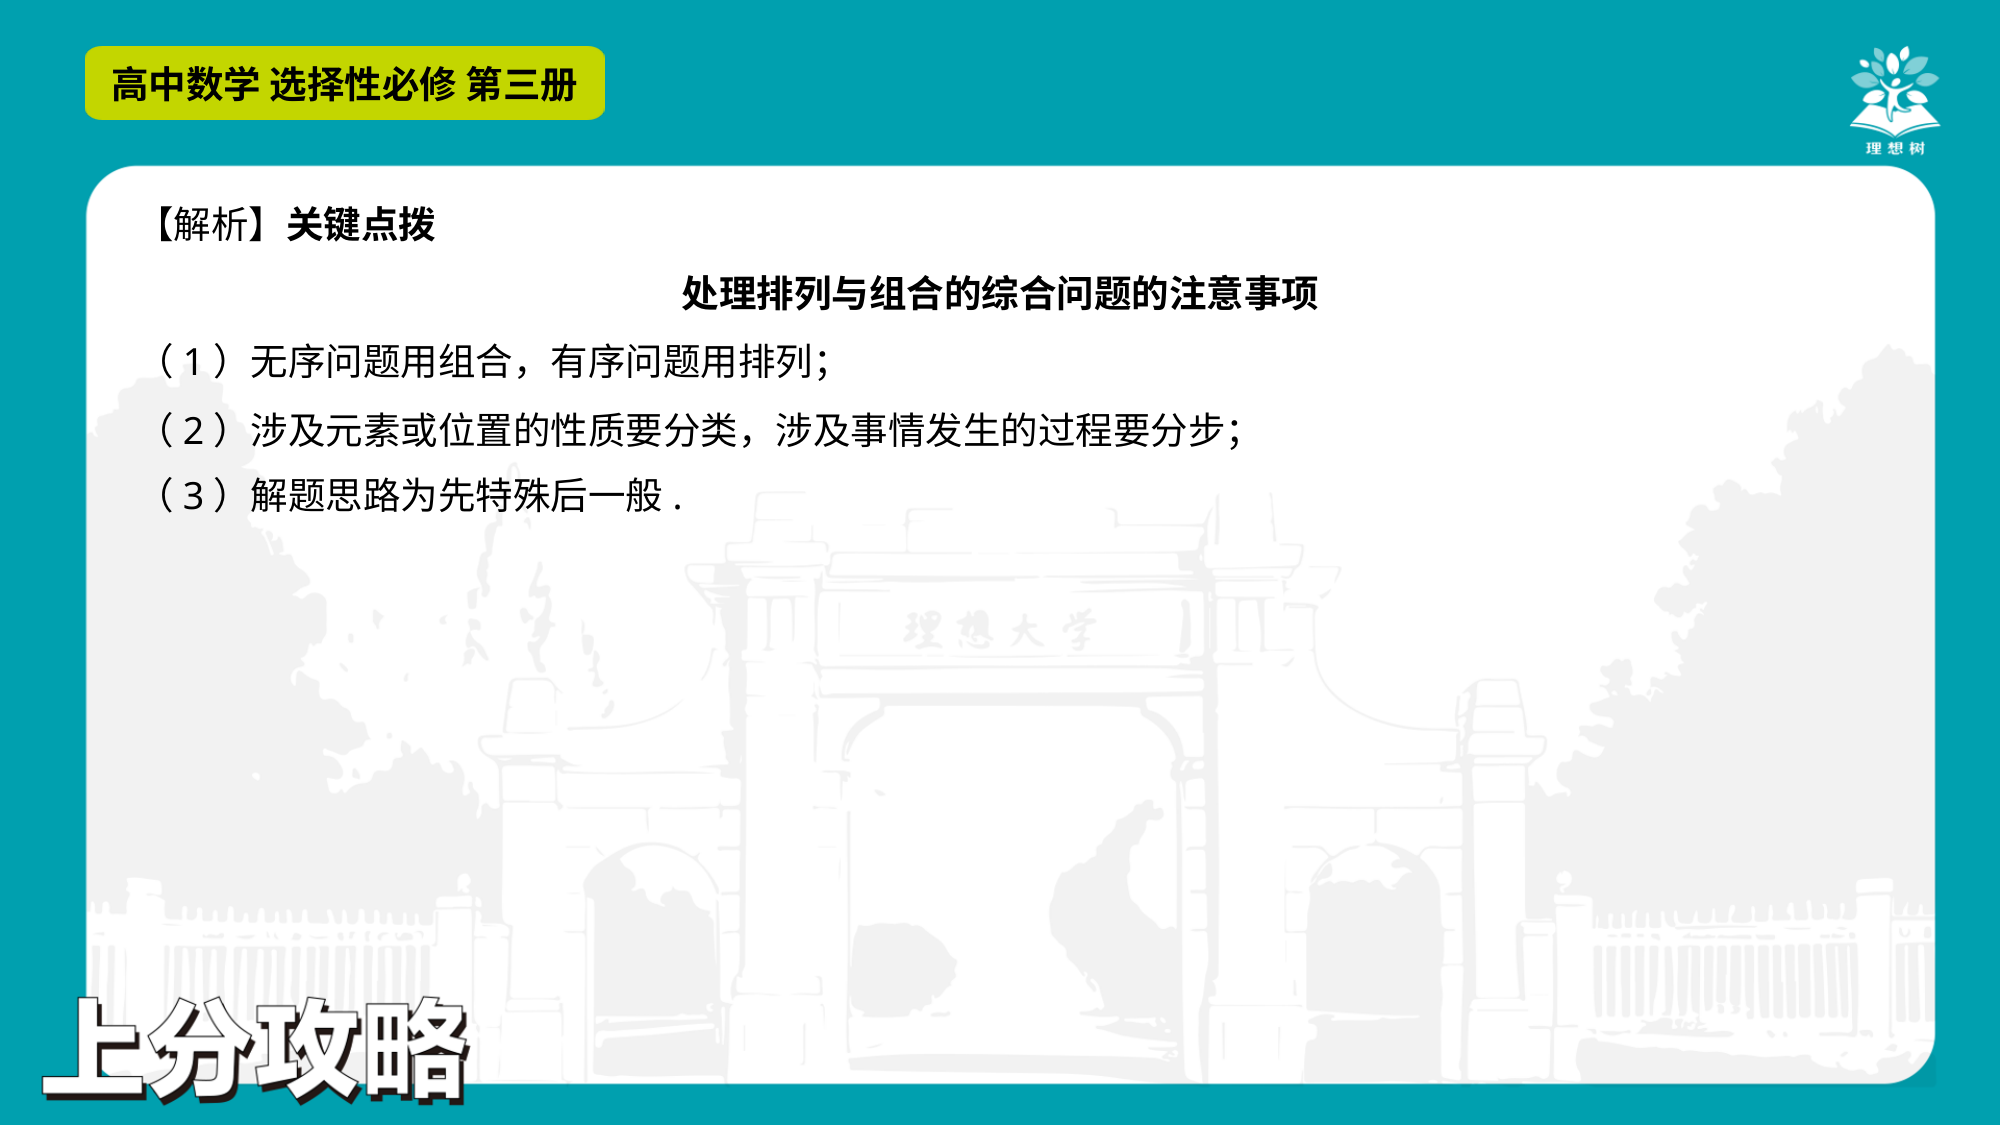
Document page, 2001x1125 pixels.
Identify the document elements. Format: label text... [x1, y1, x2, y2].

picture [0, 0, 2000, 1125]
text_box 【解析】关键点拨 处理排列与组合的综合问题的注意事项 （1）无序问题用组合，有序问题用排列； （2）涉及元素或位置的性质要分类，涉及事情发生的过程要分步； （3）解题思路为先特殊后一般. [136, 177, 1865, 510]
